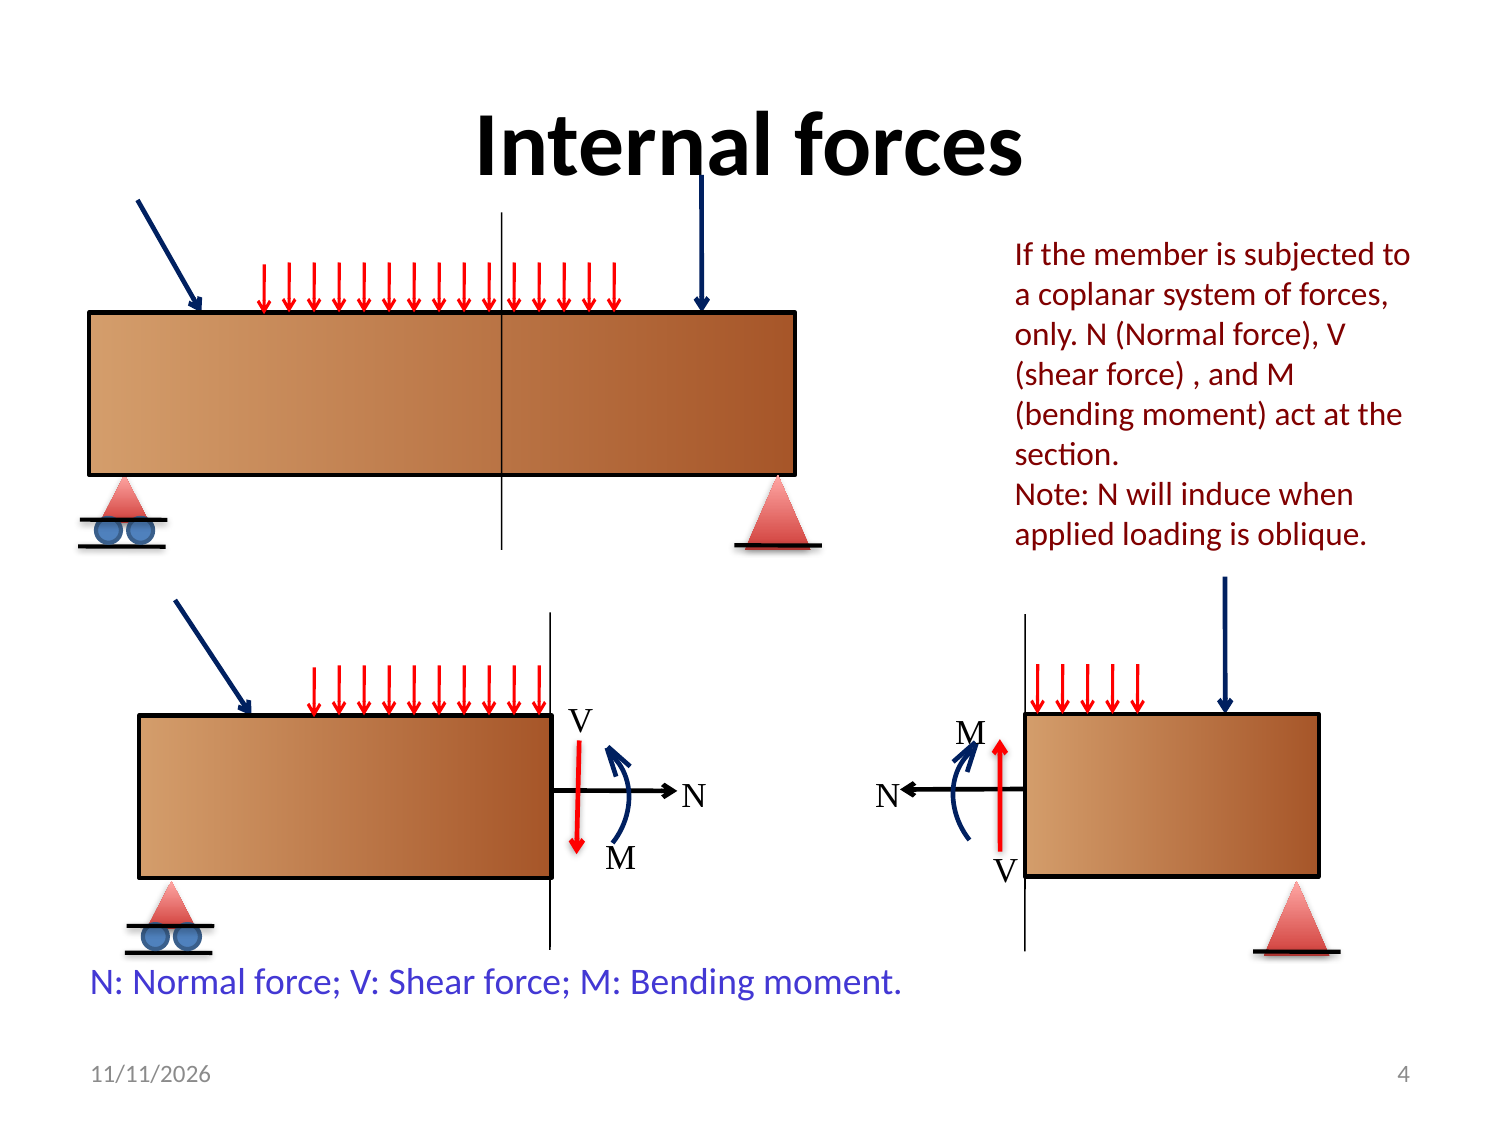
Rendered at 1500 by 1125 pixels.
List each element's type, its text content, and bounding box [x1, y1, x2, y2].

text_box If the member is subjected to a coplanar system of forces, only. N (Normal force), V (shear force) , and M (bending moment) act at the section. Note: N will induce when applied loading is oblique. [999, 224, 1438, 560]
title Internal forces [75, 45, 1425, 233]
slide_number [75, 1042, 425, 1103]
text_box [124, 599, 714, 954]
text_box N: Normal force; V: Shear force; M: Bending moment. [75, 949, 1475, 1010]
slide_number 4 [1074, 1042, 1425, 1103]
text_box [77, 174, 823, 551]
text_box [868, 576, 1341, 957]
